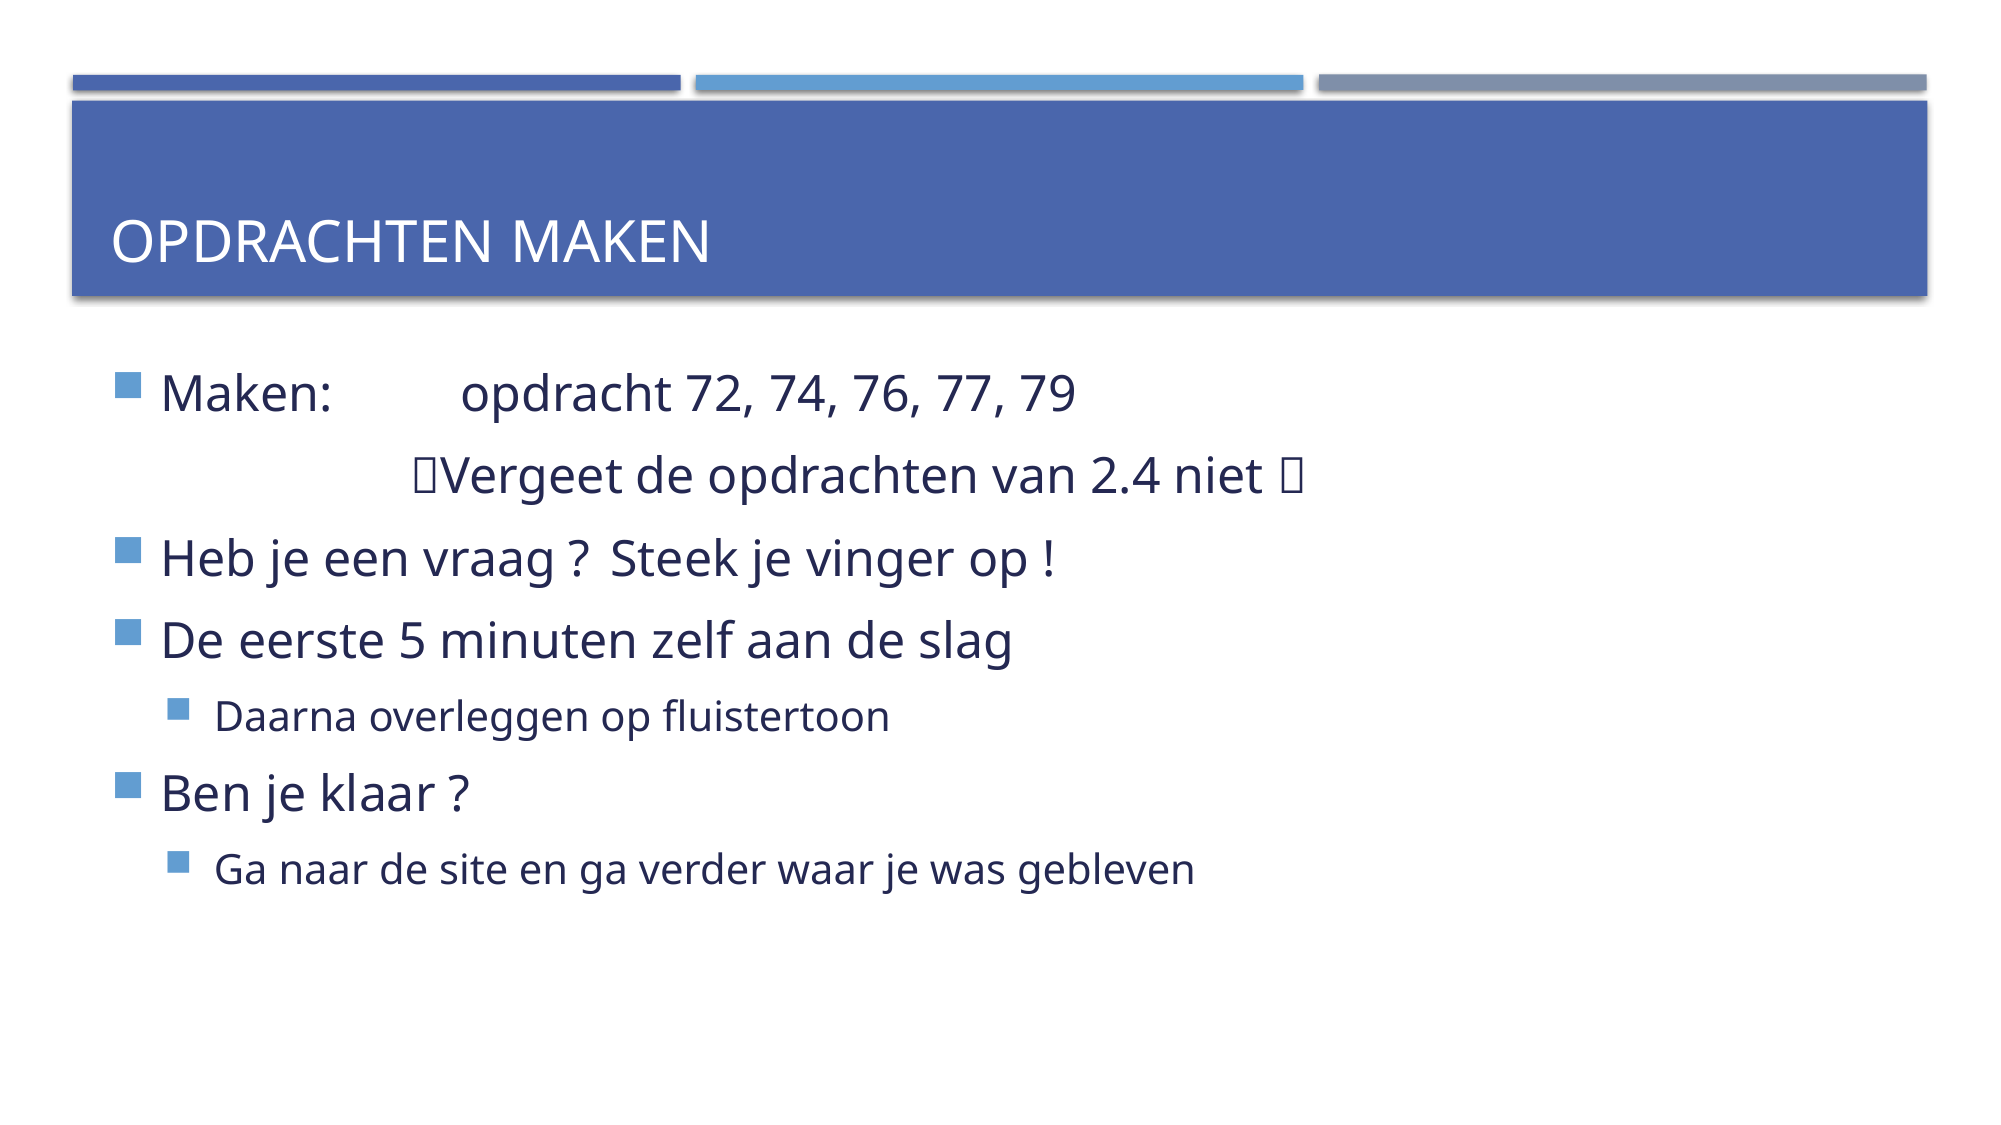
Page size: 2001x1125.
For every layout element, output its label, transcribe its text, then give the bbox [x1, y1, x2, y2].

title Opdrachten maken [95, 115, 1905, 282]
list Maken: opdracht 72, 74, 76, 77, 79 Vergeet de opdrachten van 2.4 niet  Heb je een vraag ? Steek je vinger op ! De eerste 5 minuten zelf aan de slag Daarna overleggen op fluistertoon Ben je klaar ? Ga naar de site en ga verder waar je was gebleven [95, 357, 1905, 962]
